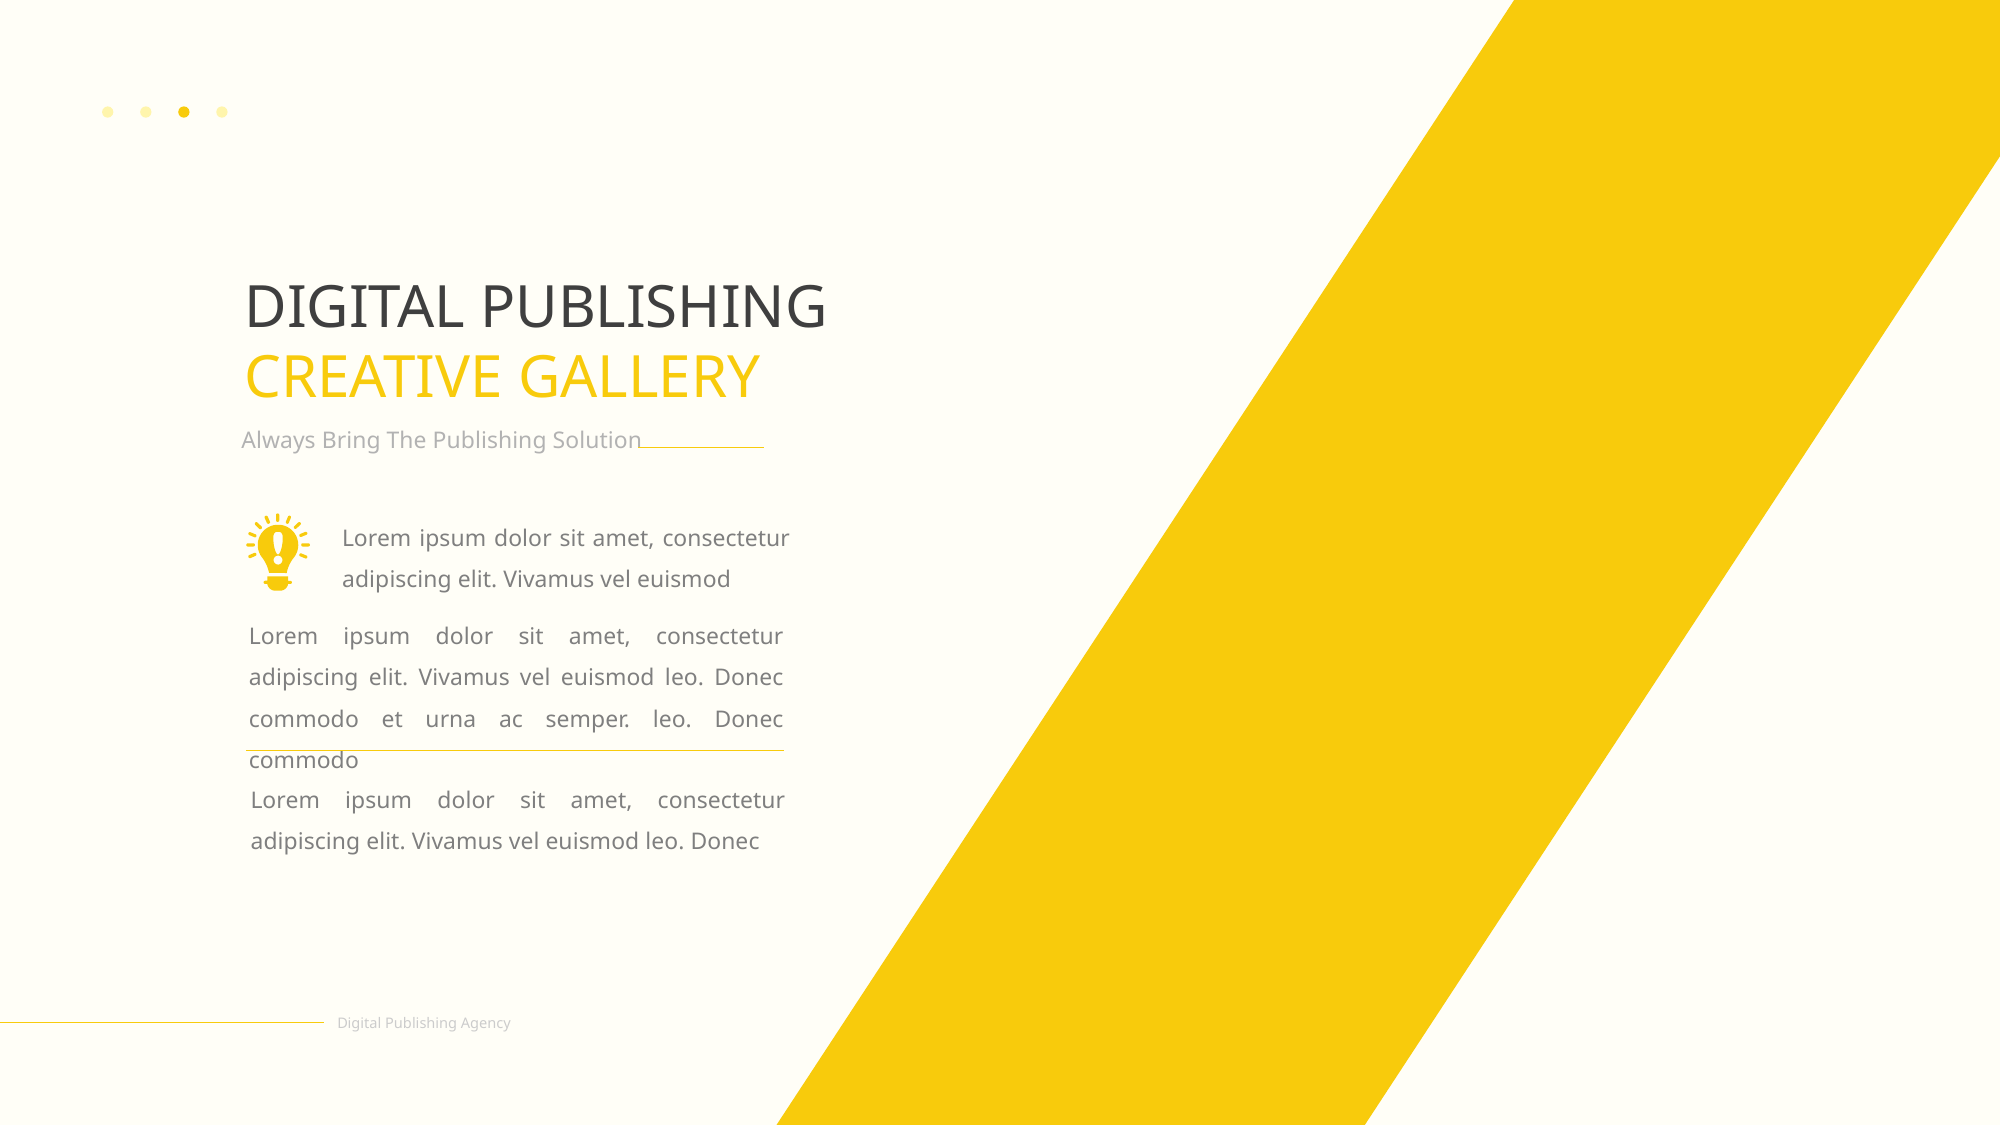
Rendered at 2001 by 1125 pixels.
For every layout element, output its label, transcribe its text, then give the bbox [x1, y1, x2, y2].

text_box Lorem ipsum dolor sit amet, consectetur adipiscing elit. Vivamus vel euismod [327, 502, 806, 600]
text_box [139, 105, 153, 119]
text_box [246, 513, 310, 591]
text_box Always Bring The Publishing Solution [226, 418, 658, 461]
text_box DIGITAL PUBLISHING CREATIVE GALLERY [229, 262, 830, 417]
text_box [215, 105, 229, 119]
text_box Digital Publishing Agency [322, 1006, 526, 1039]
text_box [177, 105, 191, 119]
text_box Lorem ipsum dolor sit amet, consectetur adipiscing elit. Vivamus vel euismod leo. Donec [235, 764, 801, 862]
picture [830, 116, 1969, 1015]
text_box [100, 105, 115, 119]
text_box Lorem ipsum dolor sit amet, consectetur adipiscing elit. Vivamus vel euismod leo. Donec commodo et urna ac semper. leo. Donec commodo [234, 600, 799, 781]
